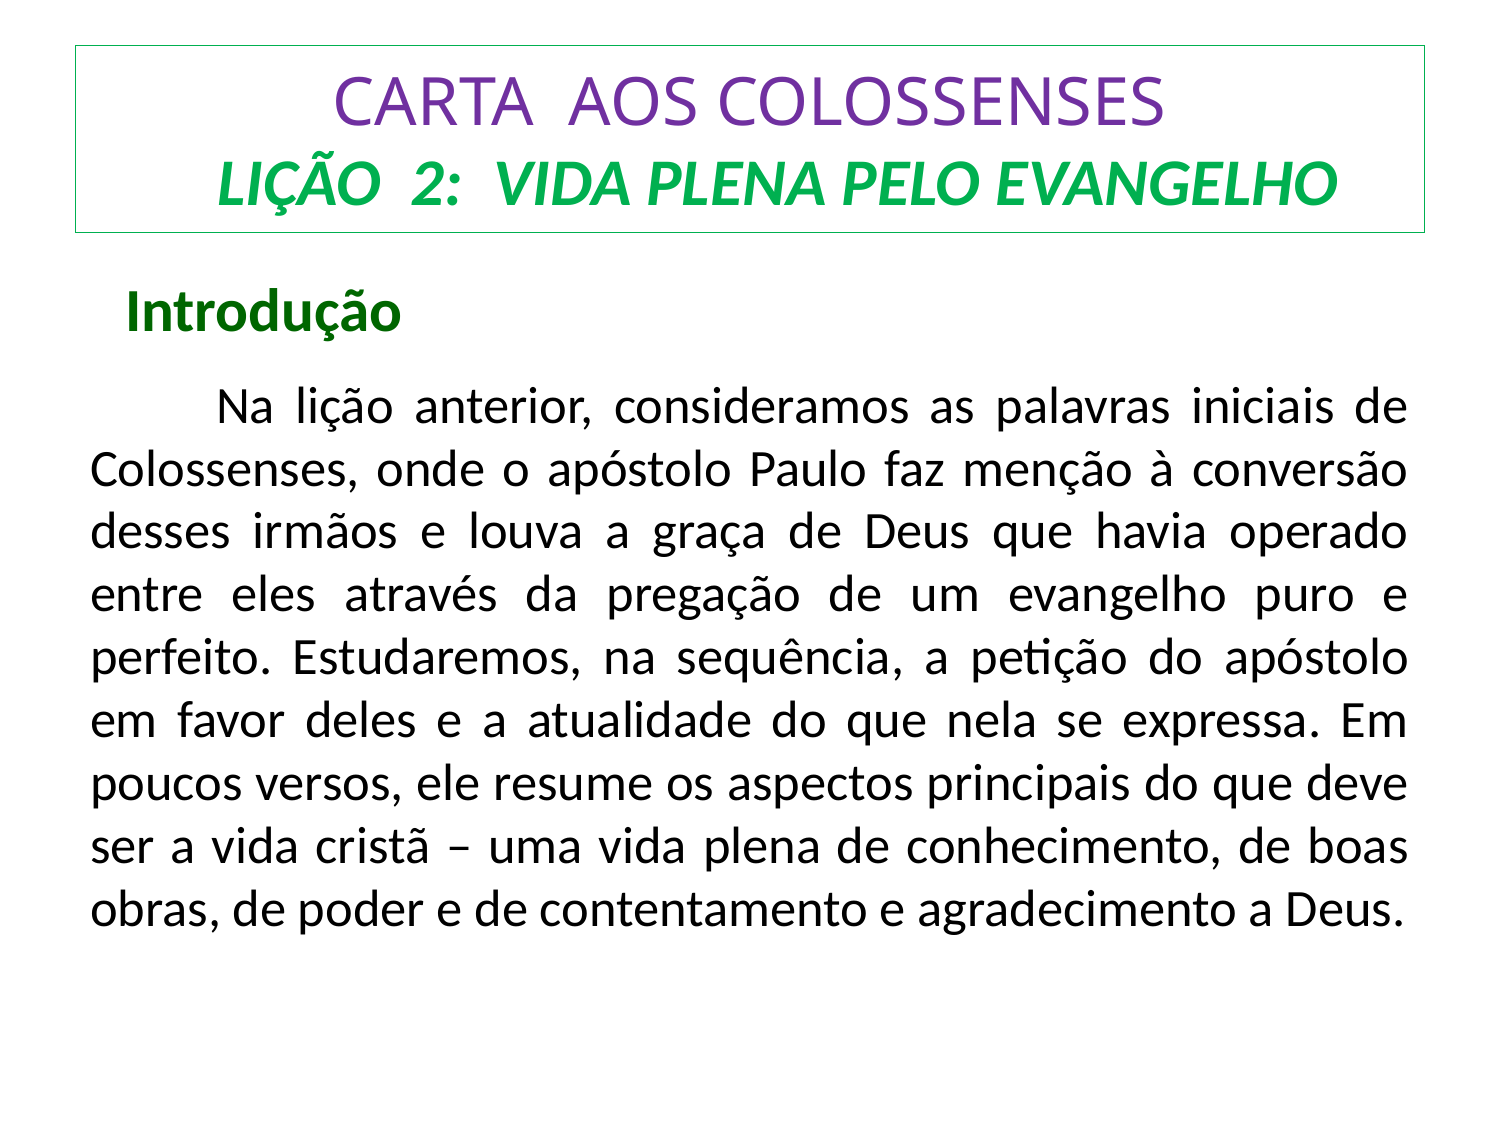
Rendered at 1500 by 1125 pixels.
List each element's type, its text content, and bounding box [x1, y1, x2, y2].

title CARTA AOS COLOSSENSES LIÇÃO 2: VIDA PLENA PELO EVANGELHO [75, 45, 1425, 233]
list Introdução Na lição anterior, consideramos as palavras iniciais de Colossenses, onde o apóstolo Paulo faz menção à conversão desses irmãos e louva a graça de Deus que havia operado entre eles através da pregação de um evangelho puro e perfeito. Estudaremos, na sequência, a petição do apóstolo em favor deles e a atualidade do que nela se expressa. Em poucos versos, ele resume os aspectos principais do que deve ser a vida cristã – uma vida plena de conhecimento, de boas obras, de poder e de contentamento e agradecimento a Deus. [75, 262, 1425, 1005]
